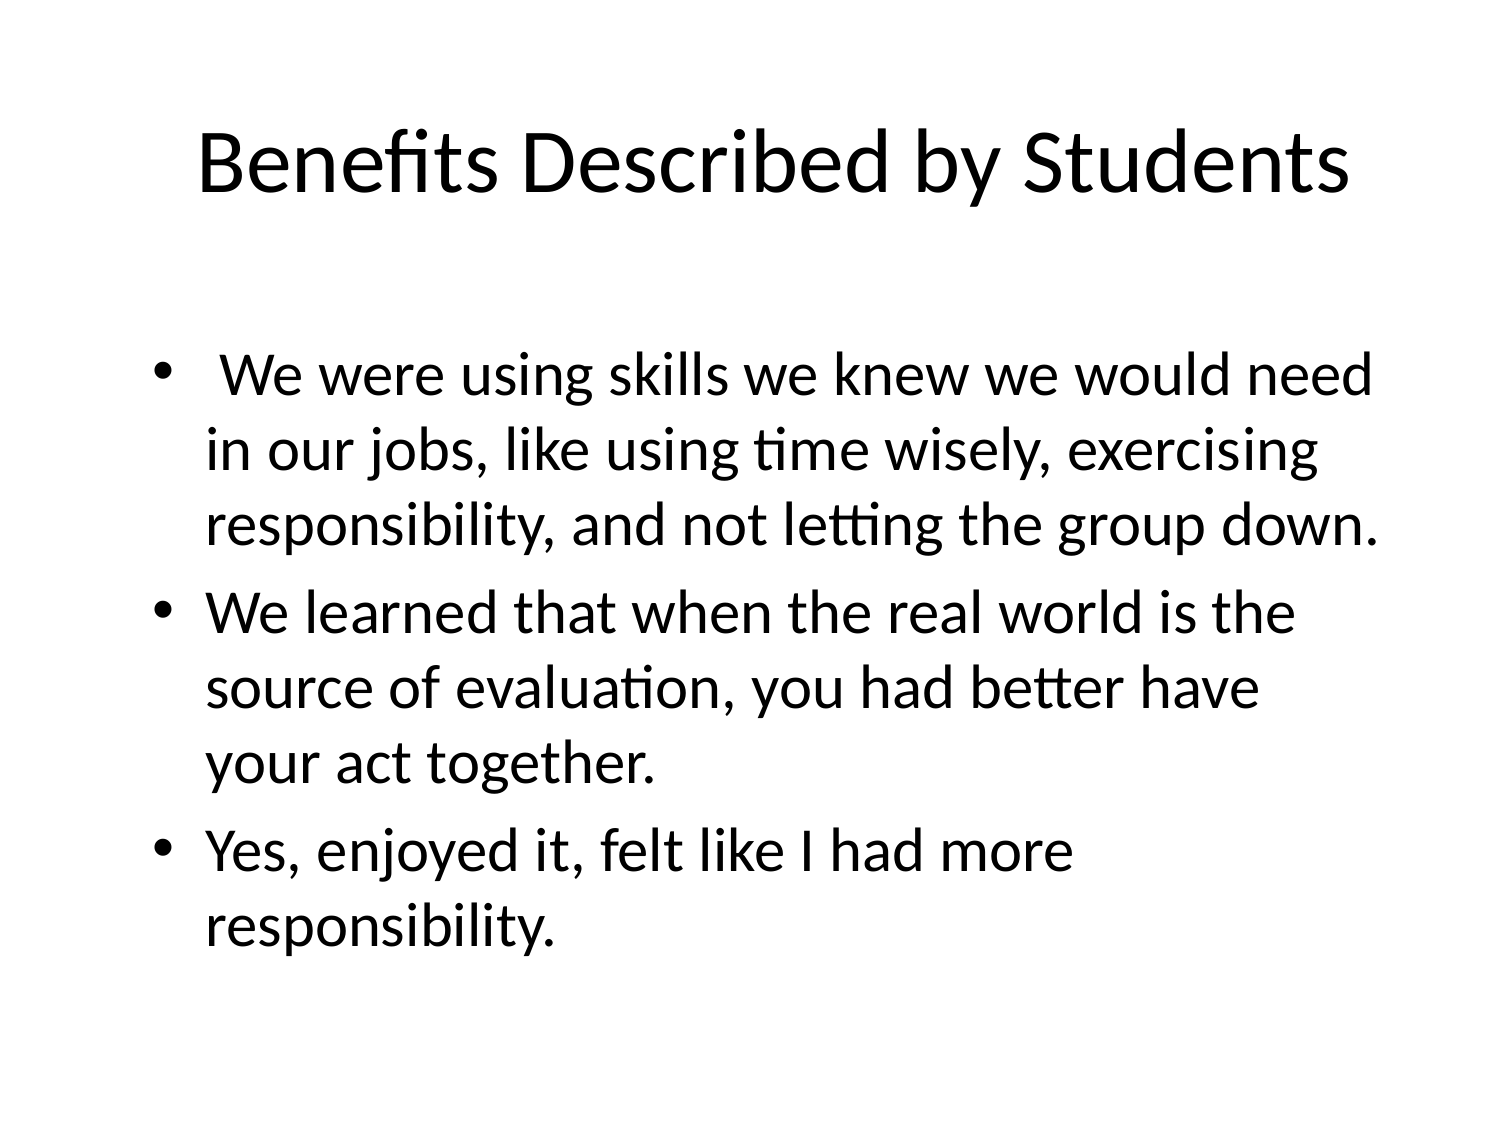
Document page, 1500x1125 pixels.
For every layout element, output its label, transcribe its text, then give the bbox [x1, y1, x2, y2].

list We were using skills we knew we would need in our jobs, like using time wisely, exercis­ing responsibility, and not letting the group down. We learned that when the real world is the source of evaluation, you had better have your act together. Yes, enjoyed it, felt like I had more responsibility. [137, 324, 1400, 1026]
title Benefits Described by Students [124, 62, 1426, 251]
